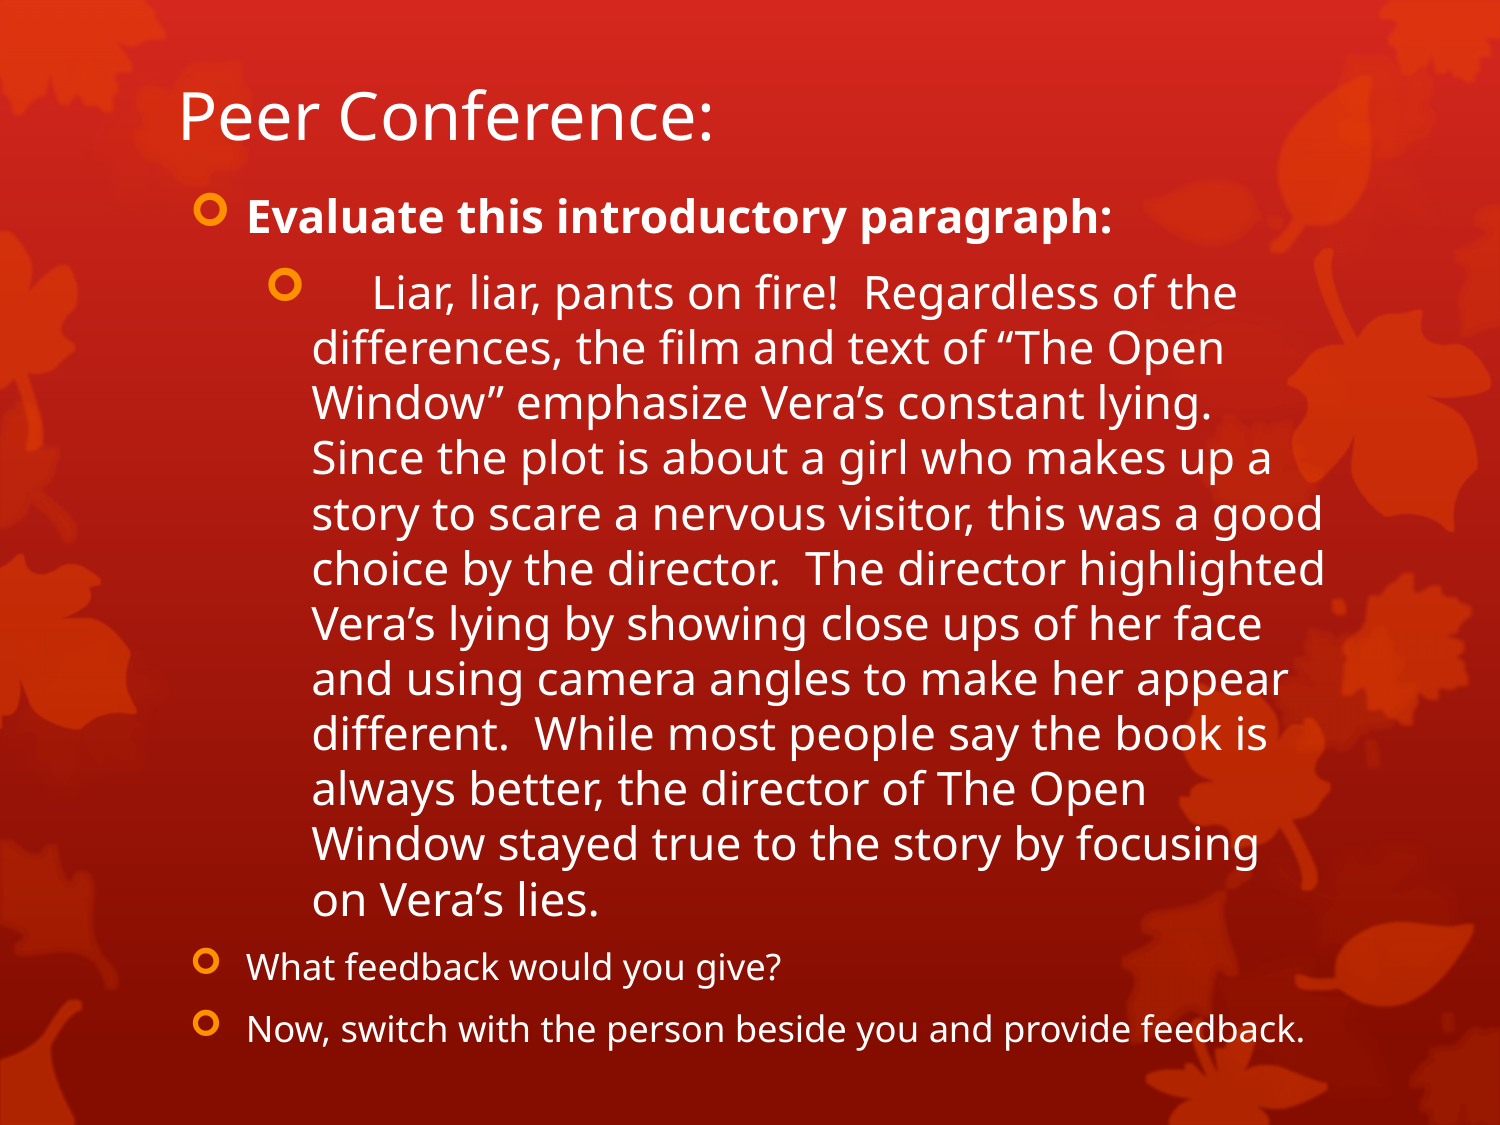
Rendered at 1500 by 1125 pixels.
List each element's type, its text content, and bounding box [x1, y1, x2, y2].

title Peer Conference: [162, 37, 1332, 190]
list Evaluate this introductory paragraph: Liar, liar, pants on fire! Regardless of the differences, the film and text of “The Open Window” emphasize Vera’s constant lying. Since the plot is about a girl who makes up a story to scare a nervous visitor, this was a good choice by the director. The director highlighted Vera’s lying by showing close ups of her face and using camera angles to make her appear different. While most people say the book is always better, the director of The Open Window stayed true to the story by focusing on Vera’s lies. What feedback would you give? Now, switch with the person beside you and provide feedback. [174, 174, 1344, 1063]
